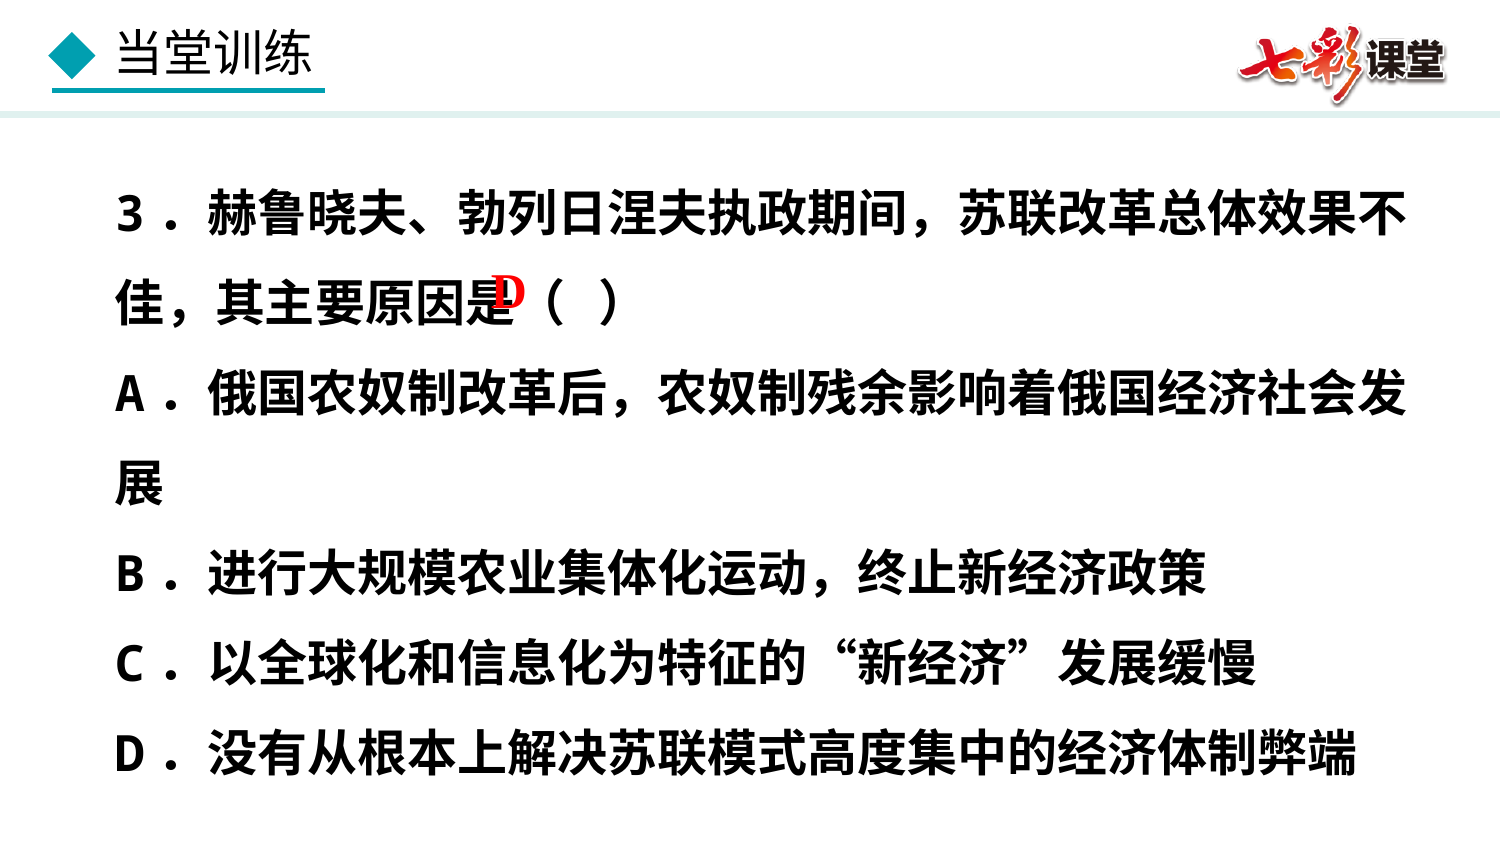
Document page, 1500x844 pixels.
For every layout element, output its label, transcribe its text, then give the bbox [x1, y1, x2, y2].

text_box D [476, 251, 556, 326]
picture [1234, 20, 1451, 108]
text_box 3．赫鲁晓夫、勃列日涅夫执政期间，苏联改革总体效果不佳，其主要原因是（ ） A．俄国农奴制改革后，农奴制残余影响着俄国经济社会发展 B．进行大规模农业集体化运动，终止新经济政策 C．以全球化和信息化为特征的“新经济”发展缓慢 D．没有从根本上解决苏联模式高度集中的经济体制弊端 [100, 143, 1465, 705]
